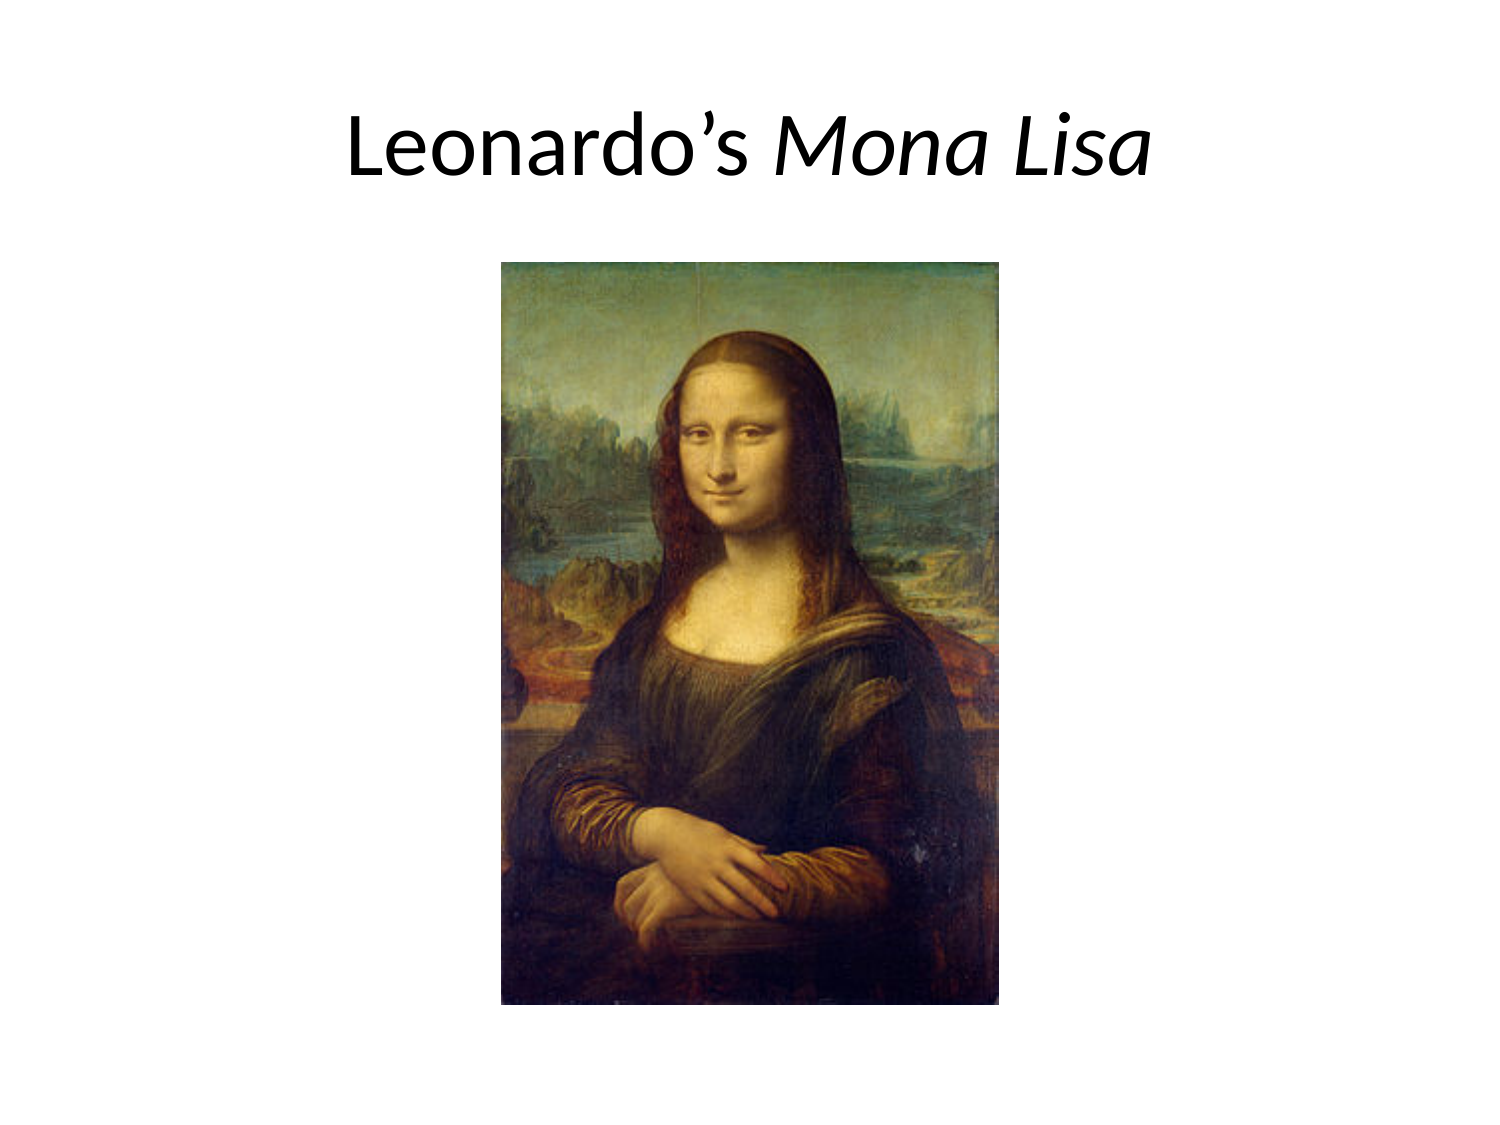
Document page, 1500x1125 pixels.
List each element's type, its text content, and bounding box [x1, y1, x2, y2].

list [74, 262, 1426, 1006]
title Leonardo’s Mona Lisa [75, 45, 1425, 233]
